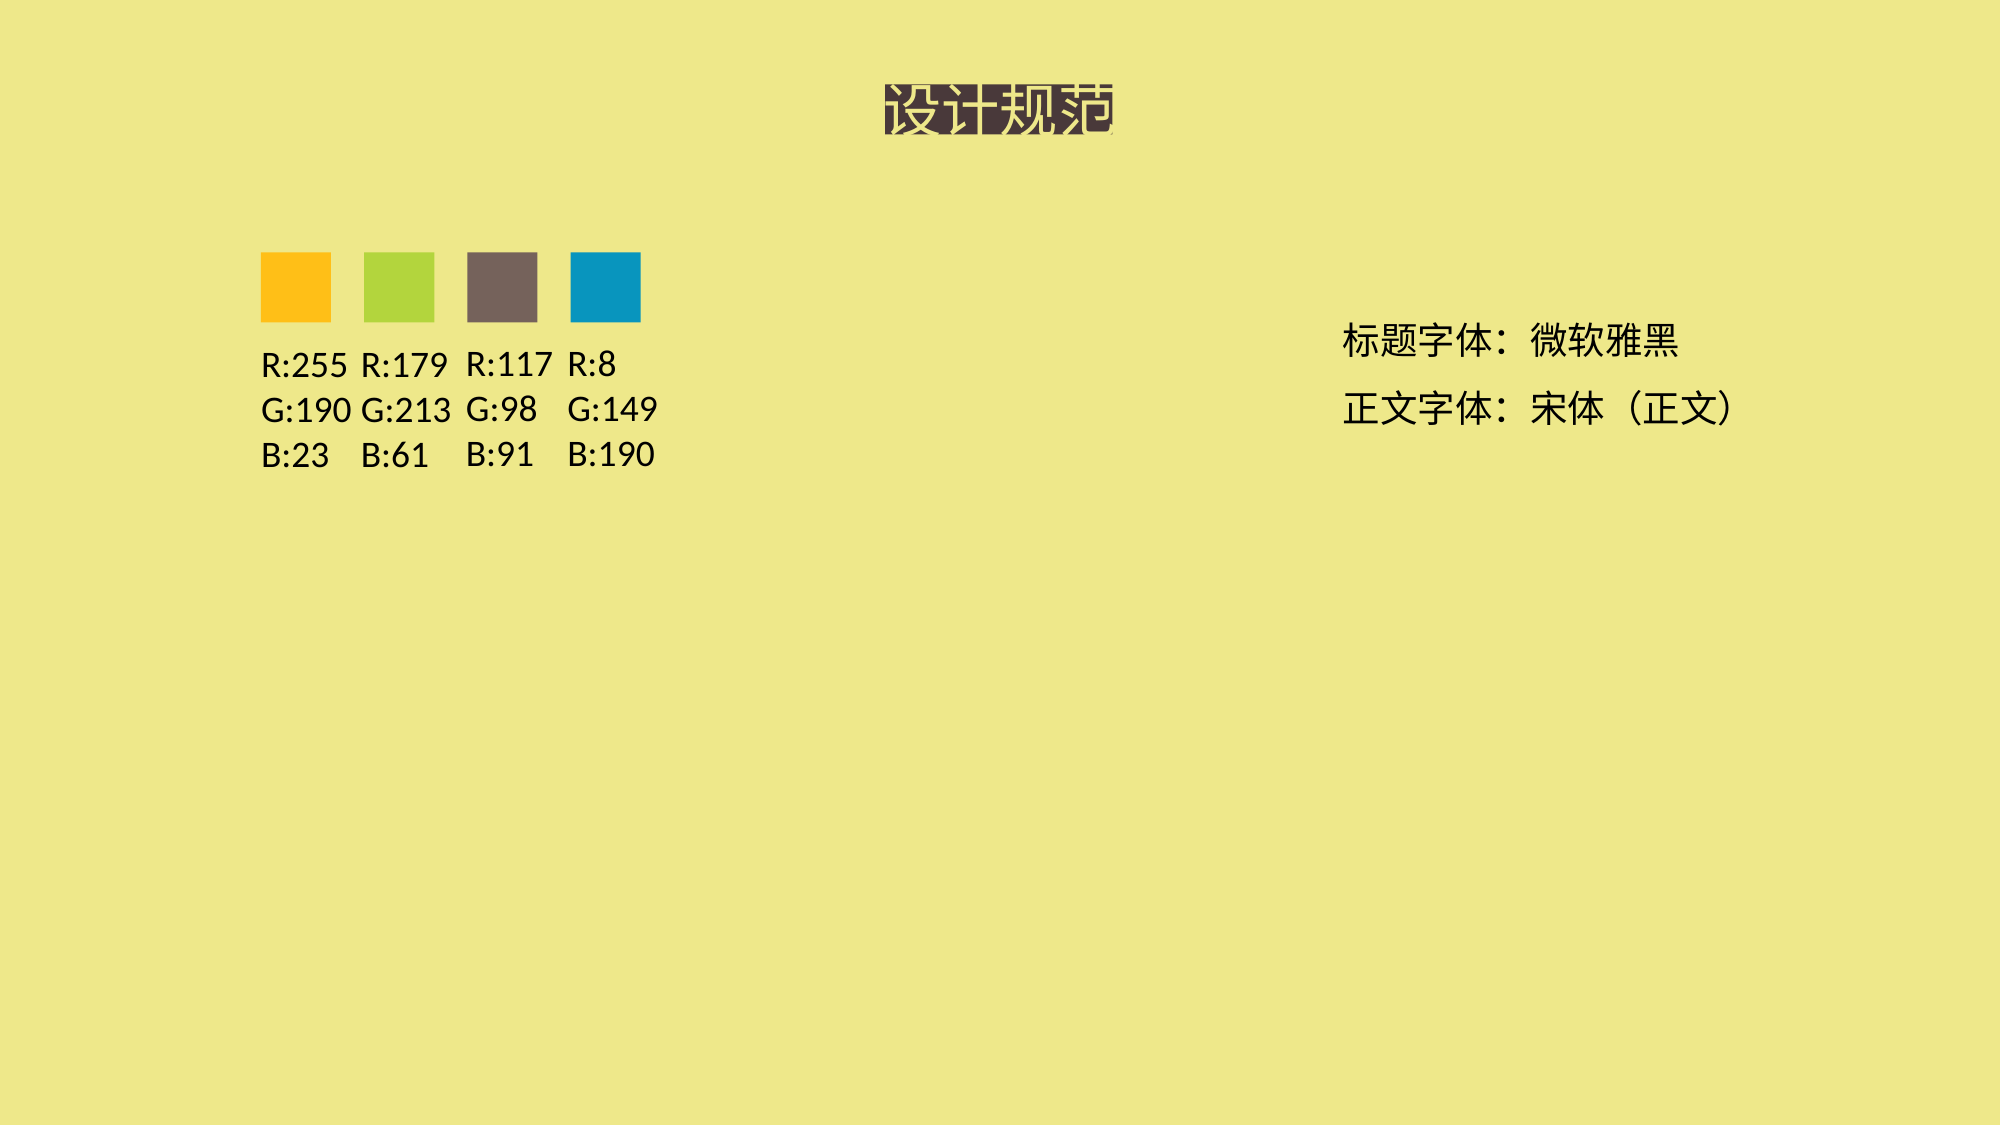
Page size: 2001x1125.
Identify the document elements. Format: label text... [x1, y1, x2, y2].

text_box 标题字体：微软雅黑 正文字体：宋体（正文） [1327, 287, 1771, 438]
text_box R:8 G:149 B:190 [552, 331, 674, 481]
text_box [467, 252, 538, 323]
text_box R:117 G:98 B:91 [451, 331, 568, 482]
text_box [364, 252, 435, 323]
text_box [866, 66, 1134, 153]
text_box R:179 G:213 B:61 [346, 332, 467, 483]
text_box R:255 G:190 B:23 [246, 332, 346, 483]
text_box [570, 252, 641, 323]
text_box [260, 252, 331, 323]
